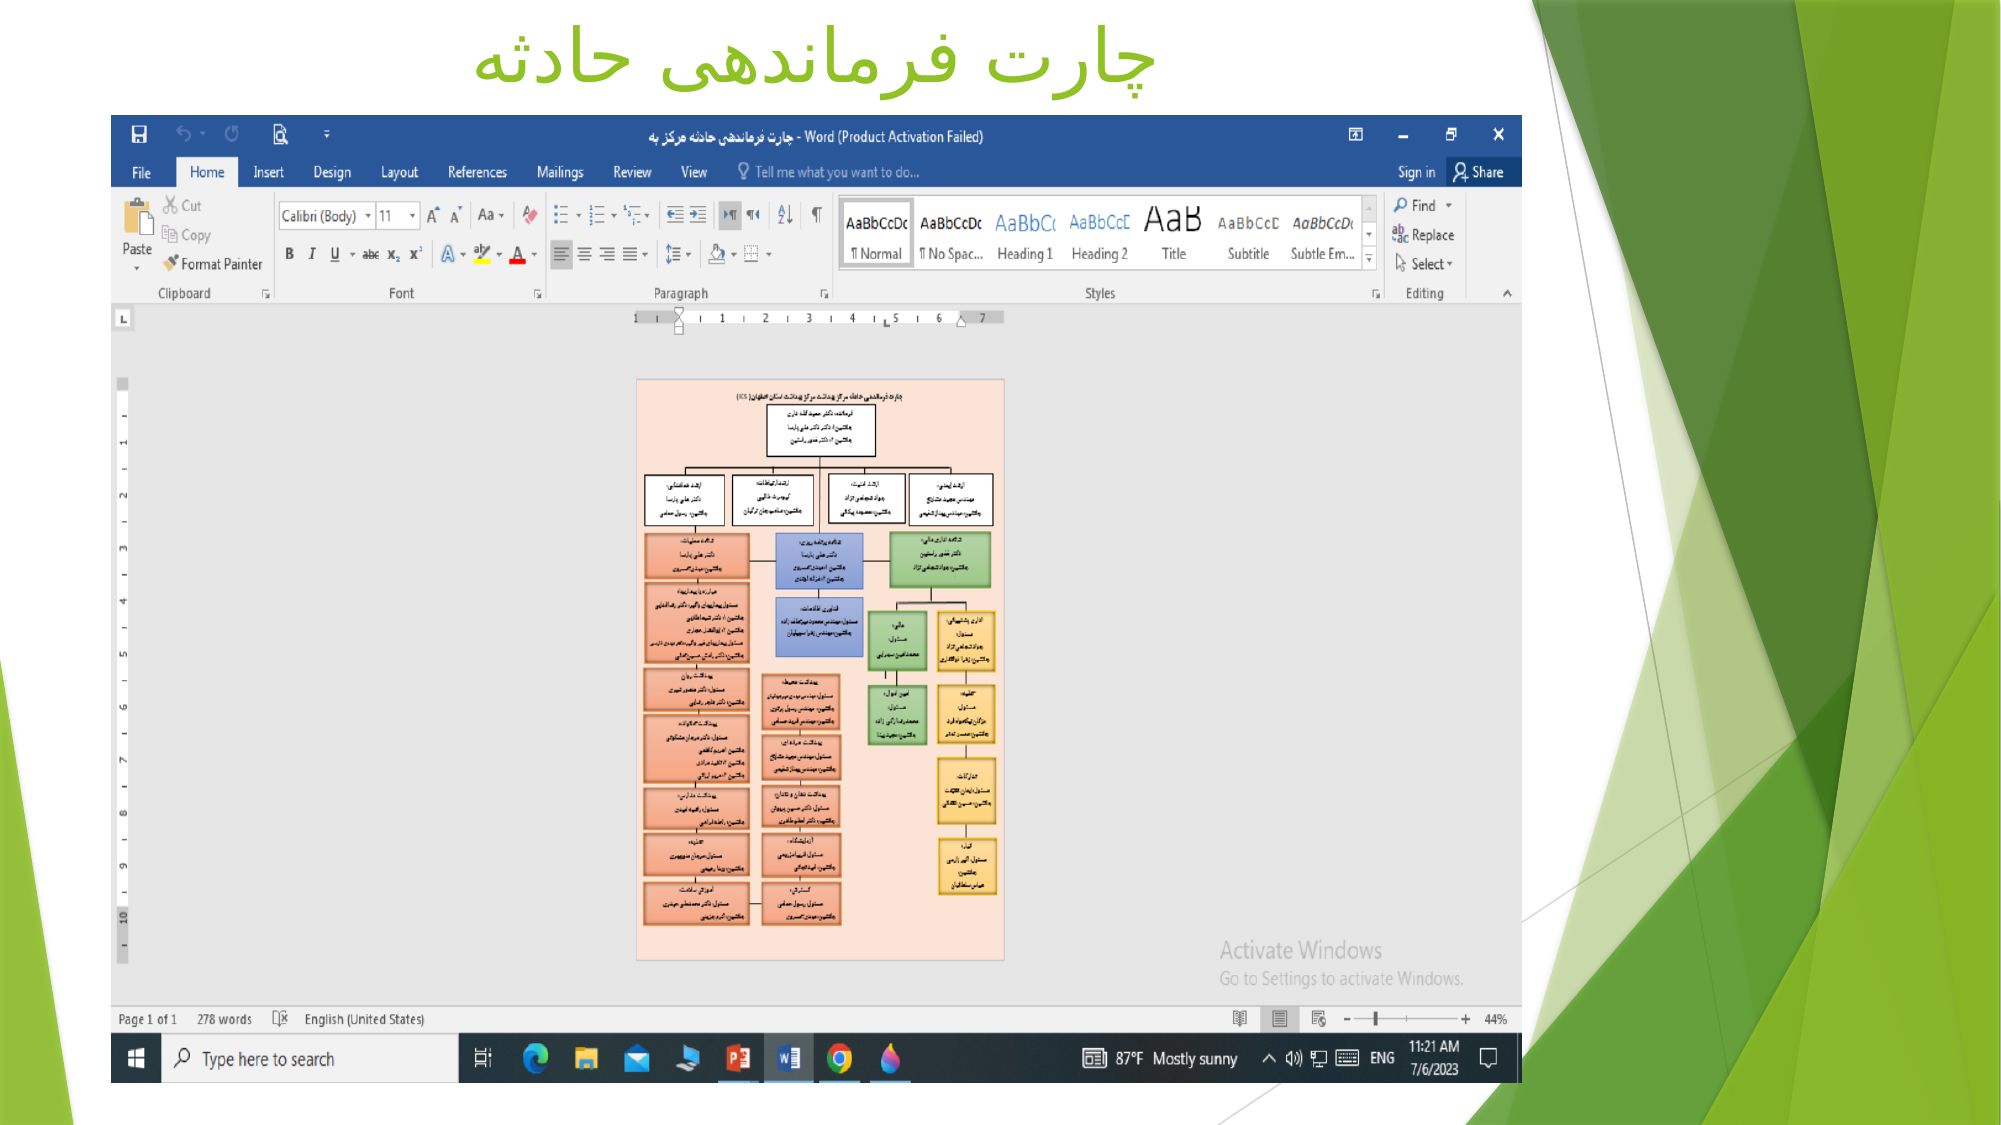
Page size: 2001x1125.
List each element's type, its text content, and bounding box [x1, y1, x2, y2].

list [110, 115, 1522, 1083]
title چارت فرماندهی حادثه [111, 0, 1522, 115]
